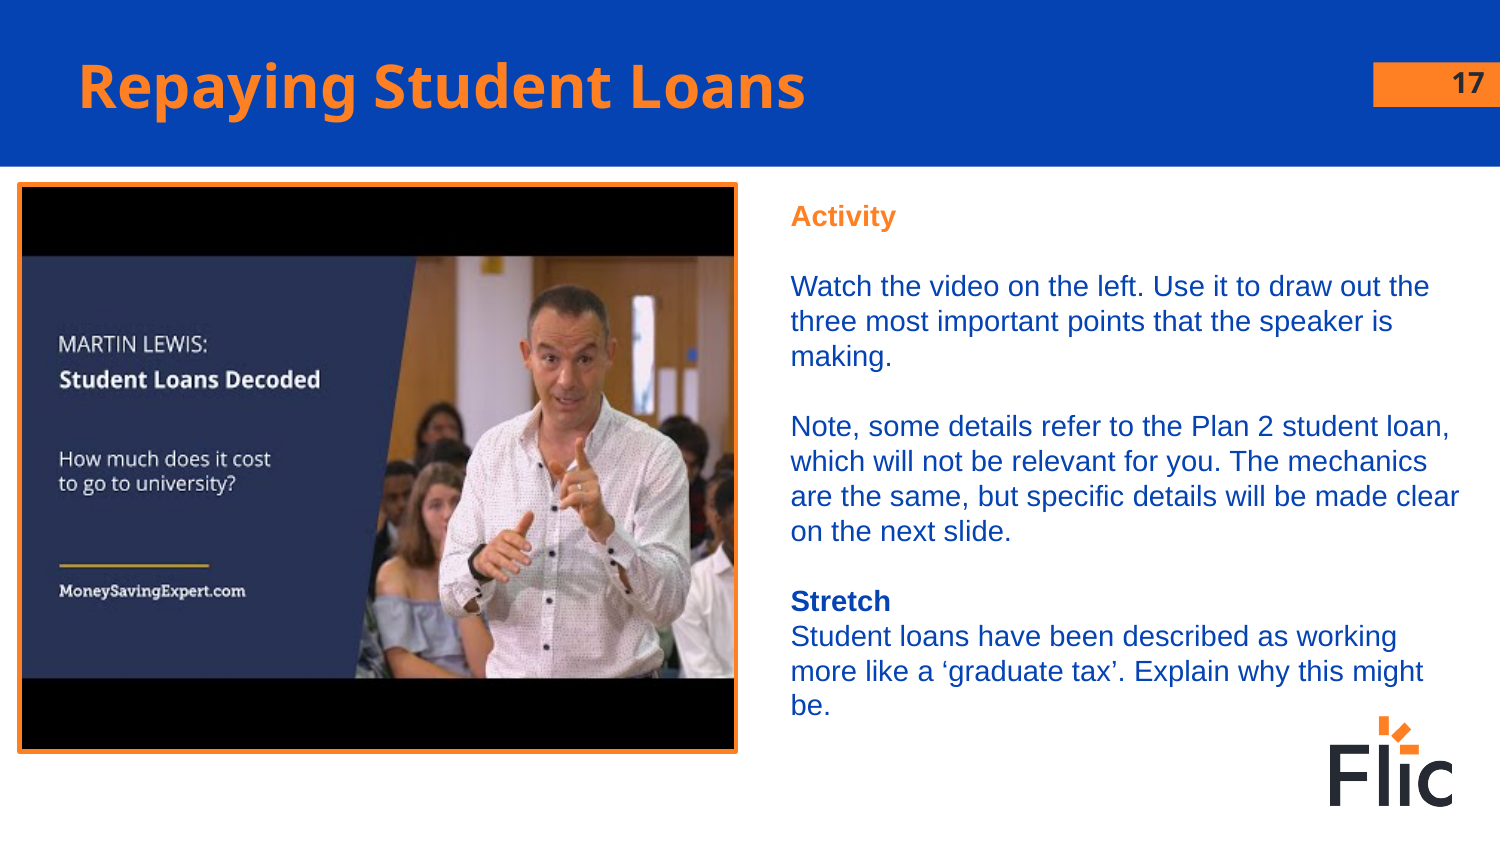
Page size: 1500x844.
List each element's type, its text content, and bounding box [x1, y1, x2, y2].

picture [21, 186, 734, 750]
slide_number 17 [1410, 49, 1500, 115]
picture [1330, 737, 1452, 807]
title Repaying Student Loans [62, 41, 998, 127]
text_box Activity Watch the video on the left. Use it to draw out the three most important points that the speaker is making. Note, some details refer to the Plan 2 student loan, which will not be relevant for you. The mechanics are the same, but specific details will be made clear on the next slide. Stretch Student loans have been described as working more like a ‘graduate tax’. Explain why this might be. [775, 182, 1488, 737]
